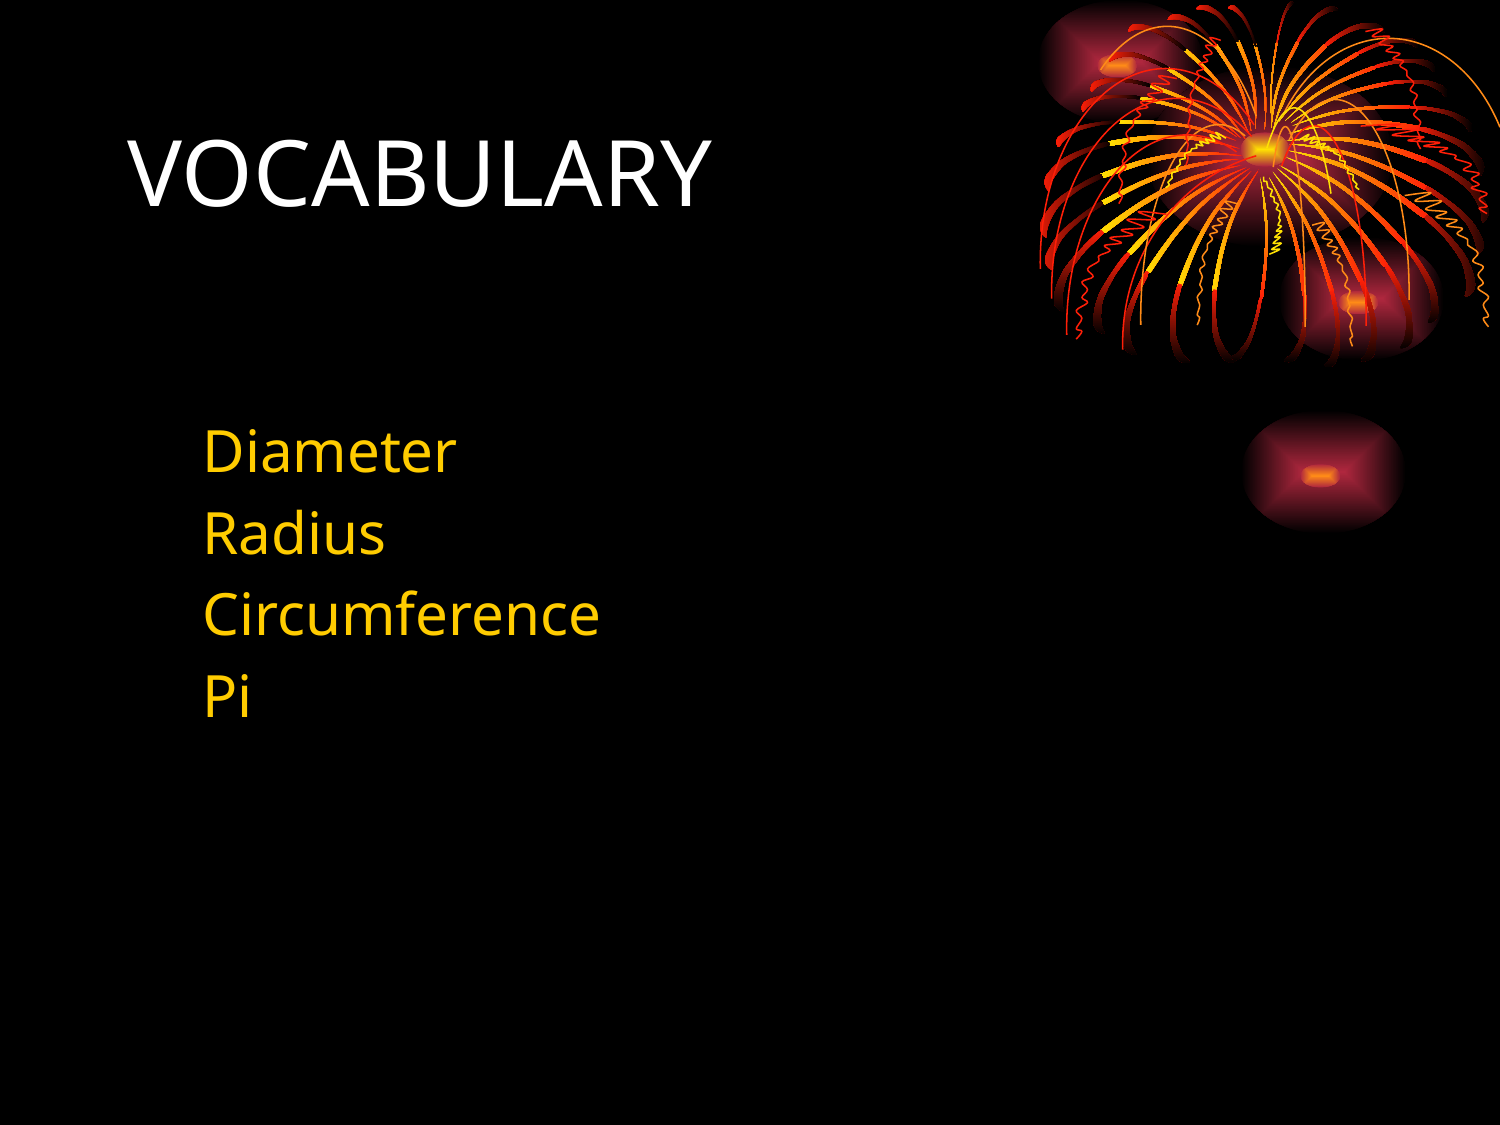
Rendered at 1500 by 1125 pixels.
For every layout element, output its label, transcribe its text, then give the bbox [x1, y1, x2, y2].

list Diameter Radius Circumference Pi [112, 324, 1388, 1001]
title VOCABULARY [112, 49, 1388, 290]
